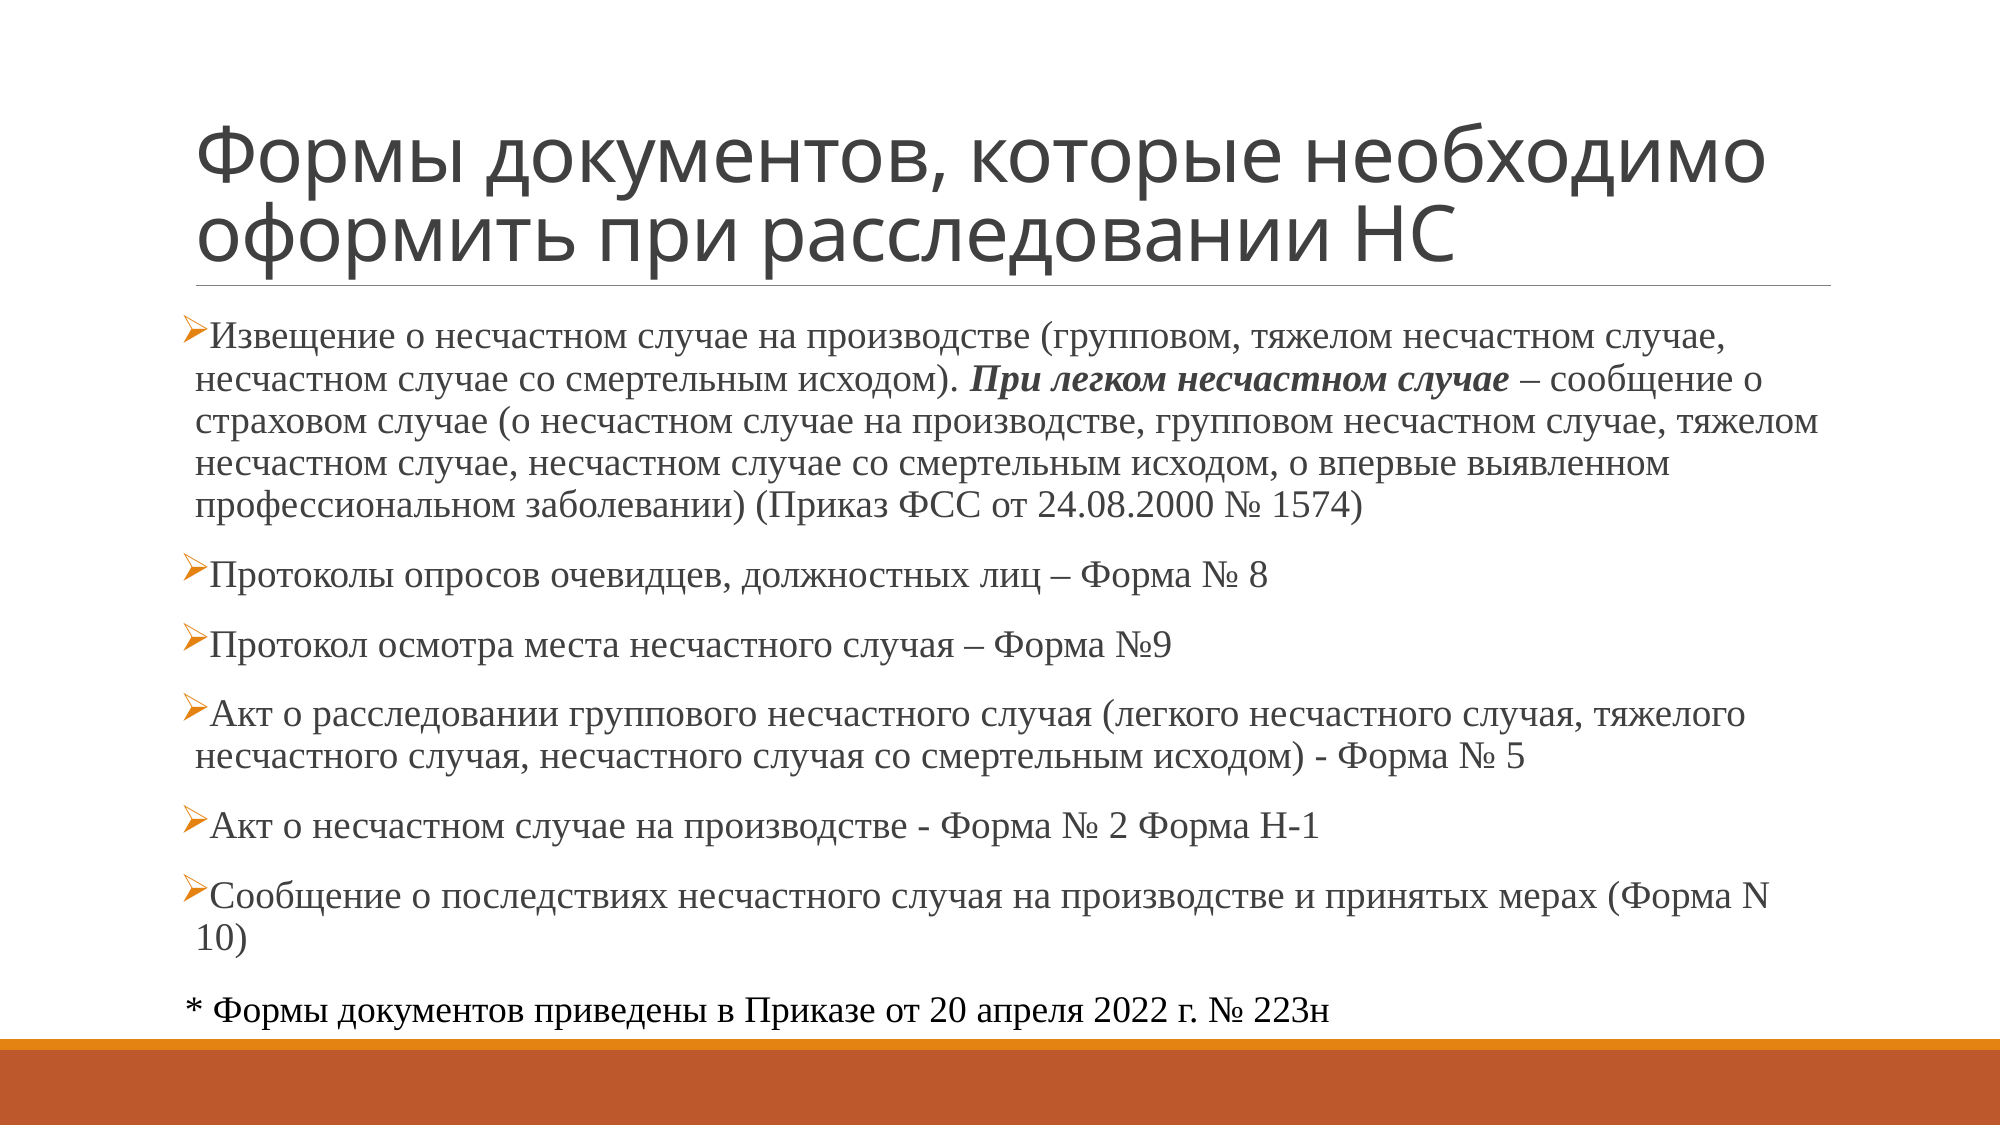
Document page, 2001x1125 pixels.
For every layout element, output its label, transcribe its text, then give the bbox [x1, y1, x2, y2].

list Извещение о несчастном случае на производстве (групповом, тяжелом несчастном случае, несчастном случае со смертельным исходом). При легком несчастном случае – сообщение о страховом случае (о несчастном случае на производстве, групповом несчастном случае, тяжелом несчастном случае, несчастном случае со смертельным исходом, о впервые выявленном профессиональном заболевании) (Приказ ФСС от 24.08.2000 № 1574) Протоколы опросов очевидцев, должностных лиц – Форма № 8 Протокол осмотра места несчастного случая – Форма №9 Акт о расследовании группового несчастного случая (легкого несчастного случая, тяжелого несчастного случая, несчастного случая со смертельным исходом) - Форма № 5 Акт о несчастном случае на производстве - Форма № 2 Форма Н-1 Сообщение о последствиях несчастного случая на производстве и принятых мерах (Форма N 10) [180, 307, 1830, 968]
title Формы документов, которые необходимо оформить при расследовании НС [180, 47, 1830, 285]
text_box * Формы документов приведены в Приказе от 20 апреля 2022 г. № 223н [170, 932, 1748, 1083]
